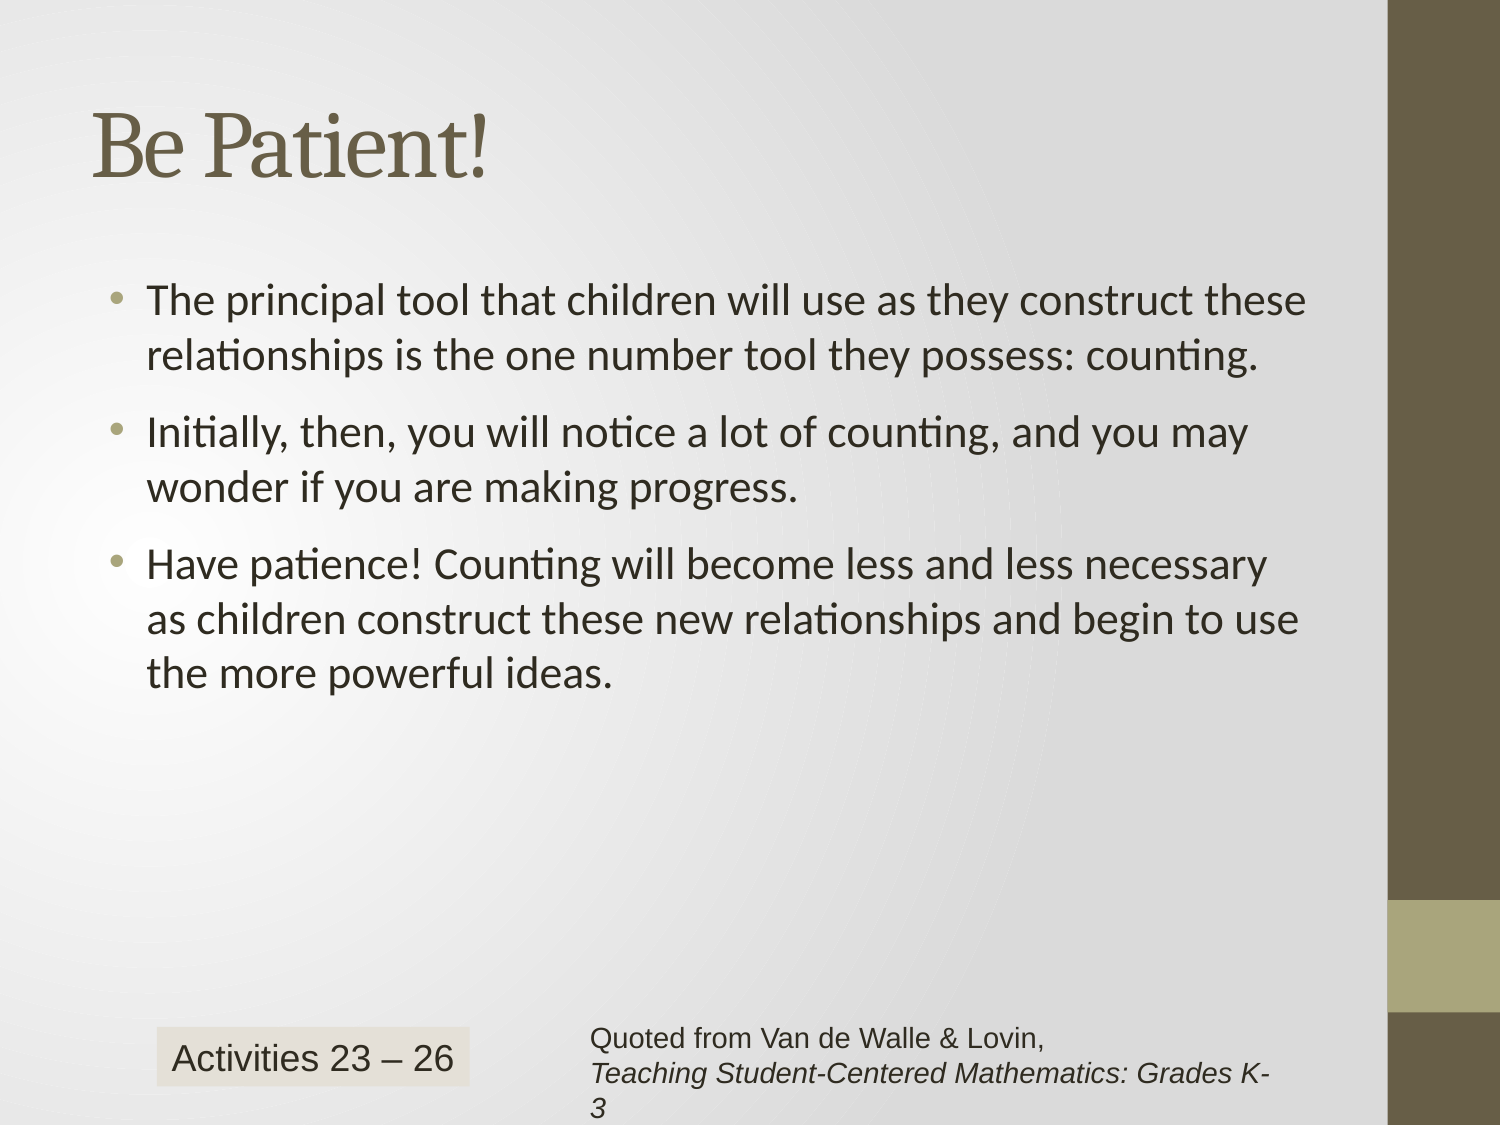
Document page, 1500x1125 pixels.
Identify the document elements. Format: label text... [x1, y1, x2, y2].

list The principal tool that children will use as they construct these relationships is the one number tool they possess: counting. Initially, then, you will notice a lot of counting, and you may wonder if you are making progress. Have patience! Counting will become less and less necessary as children construct these new relationships and begin to use the more powerful ideas. [74, 262, 1326, 1051]
title Be Patient! [75, 45, 1325, 233]
text_box Activities 23 – 26 [156, 1026, 470, 1087]
text_box Quoted from Van de Walle & Lovin, Teaching Student-Centered Mathematics: Grades K-3 [575, 1012, 1300, 1125]
